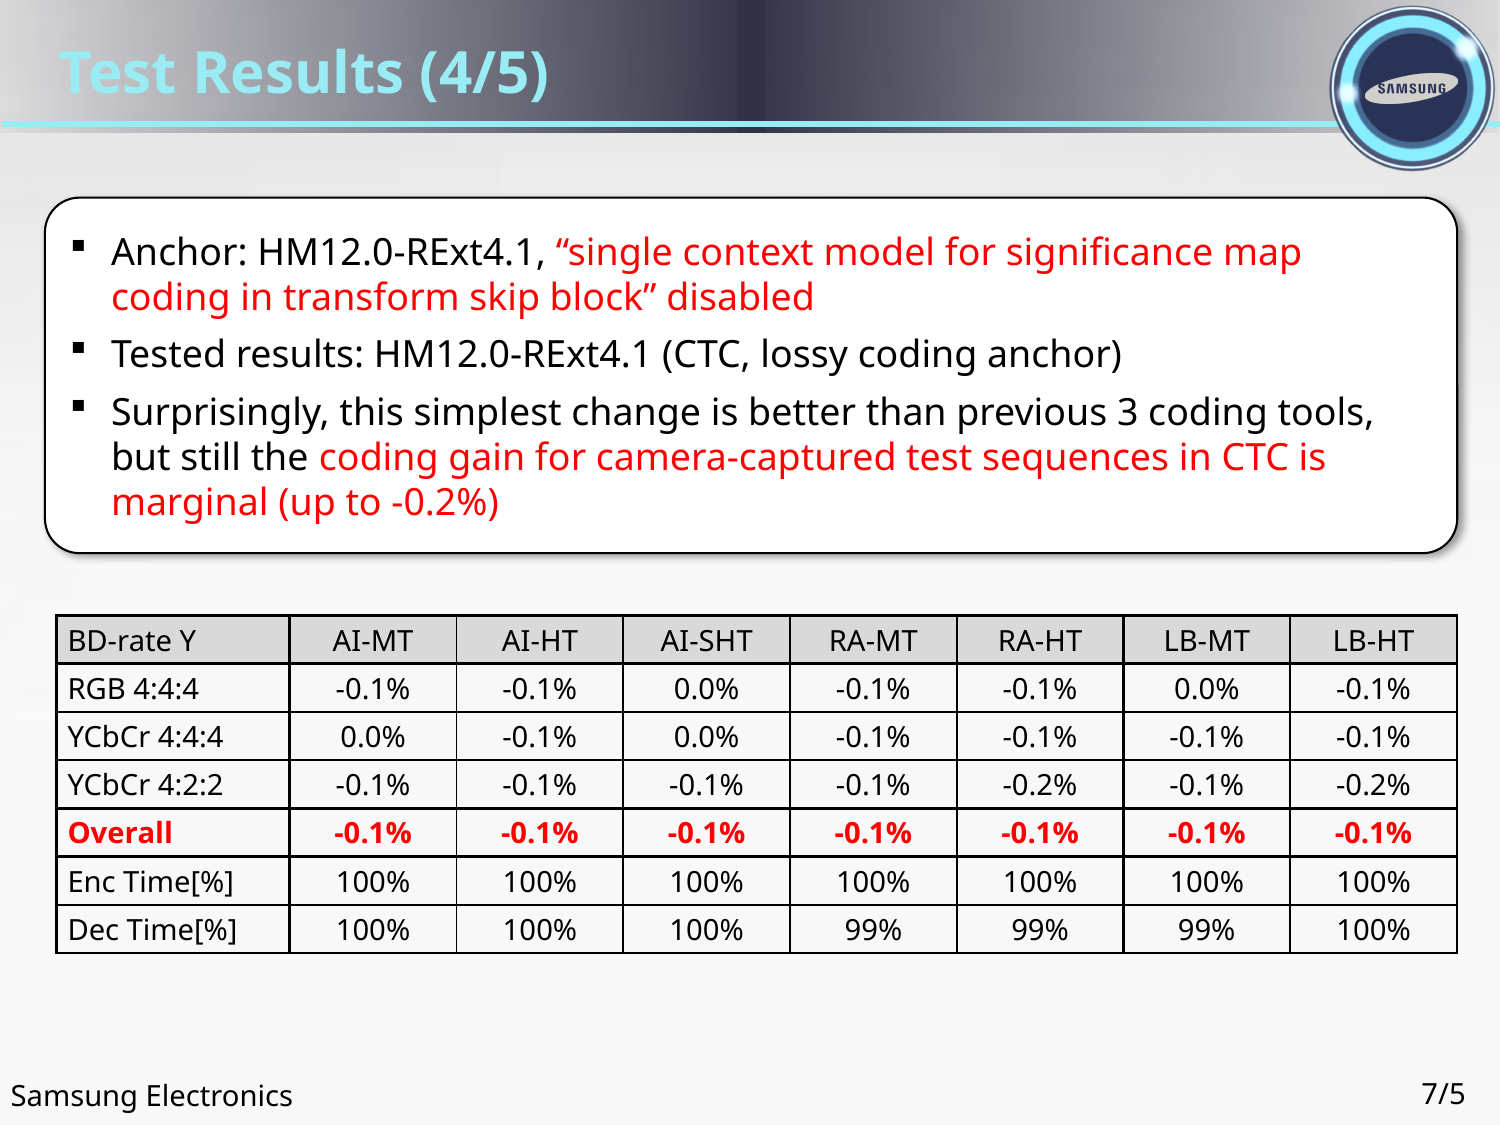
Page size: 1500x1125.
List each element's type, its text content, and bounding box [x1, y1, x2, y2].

table_cell -0.1% [791, 810, 956, 855]
table_cell 100% [291, 906, 456, 952]
table_cell 100% [1125, 858, 1289, 904]
table_cell -0.1% [791, 761, 956, 807]
table_cell 100% [291, 858, 456, 904]
table_cell -0.1% [1291, 713, 1456, 759]
table_cell -0.1% [791, 665, 956, 711]
table_cell 100% [457, 858, 622, 904]
table_cell -0.1% [958, 665, 1122, 711]
table_cell -0.2% [958, 761, 1122, 807]
table_cell -0.1% [1125, 810, 1289, 855]
table_cell -0.1% [791, 713, 956, 759]
table_cell -0.1% [457, 761, 622, 807]
table_cell -0.1% [624, 810, 789, 855]
table_cell 100% [1291, 858, 1456, 904]
table_cell 100% [624, 906, 789, 952]
table_cell Enc Time[%] [58, 858, 288, 904]
table_cell 0.0% [624, 665, 789, 711]
table_cell 99% [958, 906, 1122, 952]
table_cell -0.1% [457, 810, 622, 855]
table_cell 100% [791, 858, 956, 904]
table_cell Overall [58, 810, 288, 855]
table_cell 0.0% [1125, 665, 1289, 711]
table_cell -0.1% [291, 761, 456, 807]
picture [1328, 4, 1498, 197]
table_cell 0.0% [291, 713, 456, 759]
table_cell -0.1% [1125, 713, 1289, 759]
table_header BD-rate Y [58, 617, 288, 662]
table_cell Dec Time[%] [58, 906, 288, 952]
table_cell -0.1% [624, 761, 789, 807]
table_cell -0.2% [1291, 761, 1456, 807]
table_cell -0.1% [291, 665, 456, 711]
table_header LB-MT [1125, 617, 1289, 662]
table_cell -0.1% [291, 810, 456, 855]
table_cell -0.1% [1125, 761, 1289, 807]
table_header AI-MT [291, 617, 456, 662]
table_cell -0.1% [1291, 810, 1456, 855]
table_cell -0.1% [1291, 665, 1456, 711]
table_cell 100% [624, 858, 789, 904]
table_cell 100% [958, 858, 1122, 904]
table_cell 100% [457, 906, 622, 952]
table_cell 100% [1291, 906, 1456, 952]
slide_number 7 [1130, 1065, 1481, 1125]
table_cell -0.1% [457, 713, 622, 759]
table_header AI-HT [457, 617, 622, 662]
table_header RA-MT [791, 617, 956, 662]
text_box Samsung Electronics [0, 1069, 309, 1120]
table_header RA-HT [958, 617, 1122, 662]
table_header LB-HT [1291, 617, 1456, 662]
table_cell 99% [791, 906, 956, 952]
text_box Anchor: HM12.0-RExt4.1, “single context model for significance map coding in transform skip block” disabled Tested results: HM12.0-RExt4.1 (CTC, lossy coding anchor) Surprisingly, this simplest change is better than previous 3 coding tools, but still the coding gain for camera-captured test sequences in CTC is marginal (up to -0.2%) [44, 197, 1458, 554]
table_cell YCbCr 4:4:4 [58, 713, 288, 759]
table_cell YCbCr 4:2:2 [58, 761, 288, 807]
table_cell 99% [1125, 906, 1289, 952]
table_cell -0.1% [958, 713, 1122, 759]
table_cell 0.0% [624, 713, 789, 759]
table_cell -0.1% [457, 665, 622, 711]
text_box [0, 0, 1500, 133]
table_cell RGB 4:4:4 [58, 665, 288, 711]
table_cell -0.1% [958, 810, 1122, 855]
table_header AI-SHT [624, 617, 789, 662]
